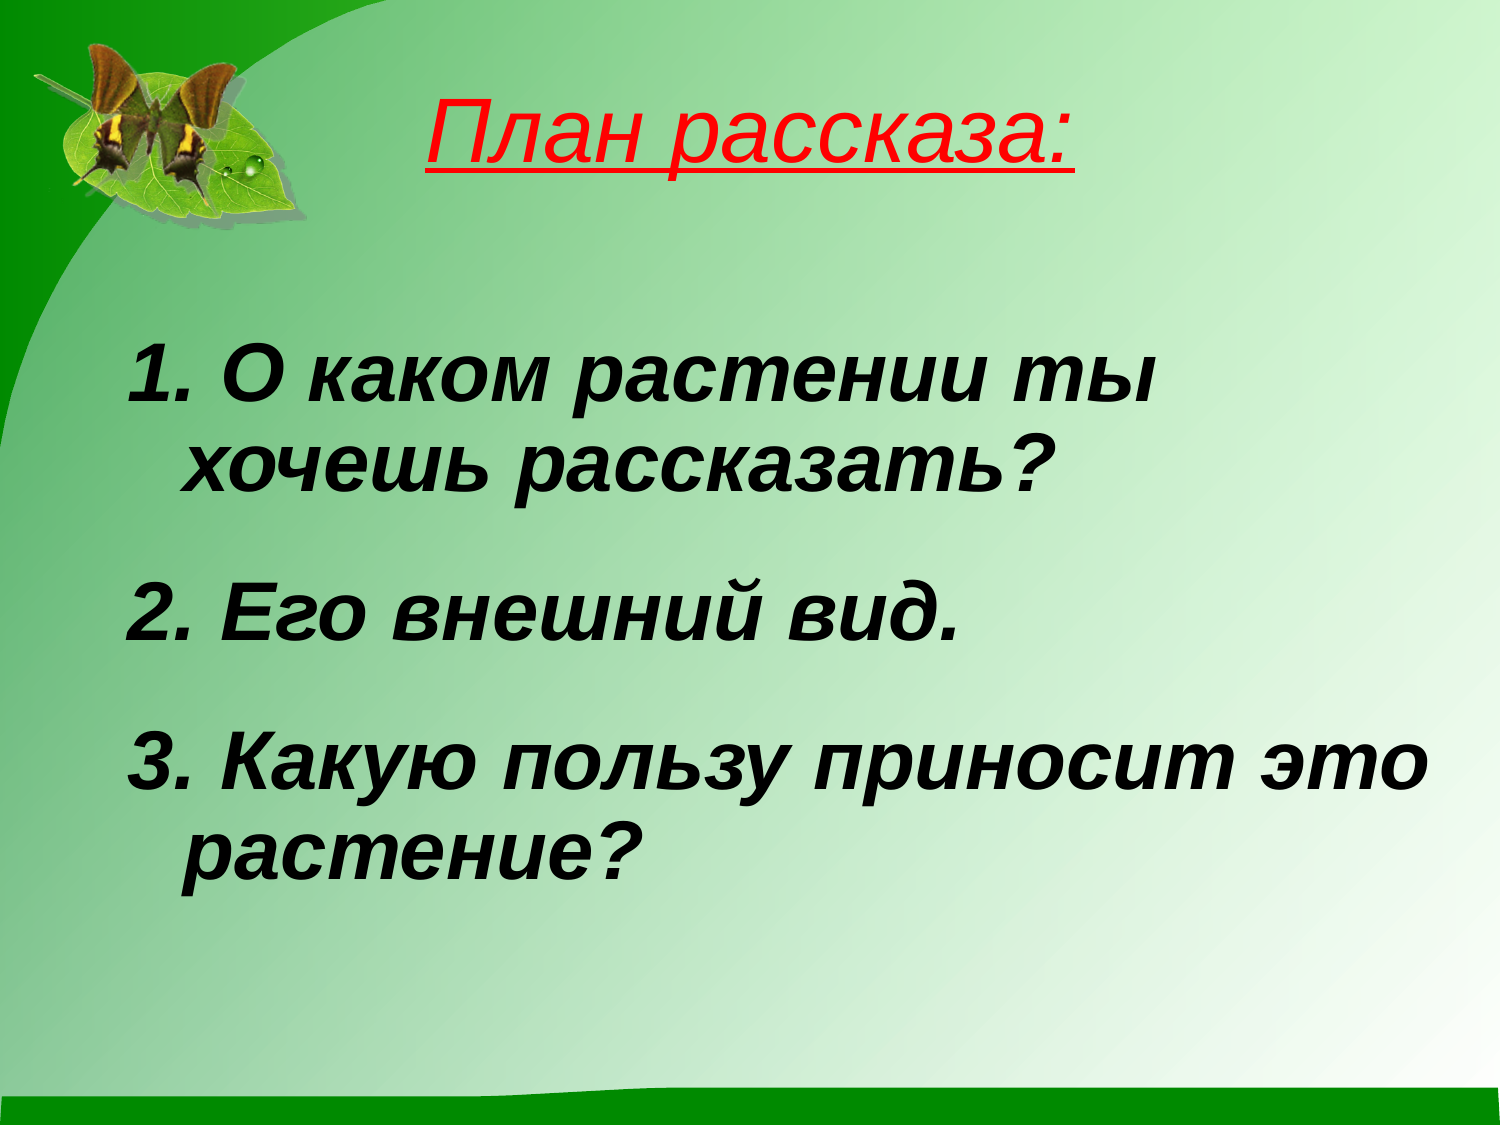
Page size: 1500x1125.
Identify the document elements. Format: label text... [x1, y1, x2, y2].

title План рассказа: [74, 87, 1426, 276]
list 1. О каком растении ты хочешь рассказать? 2. Его внешний вид. 3. Какую пользу приносит это растение? [112, 224, 1463, 1047]
picture [24, 37, 300, 229]
